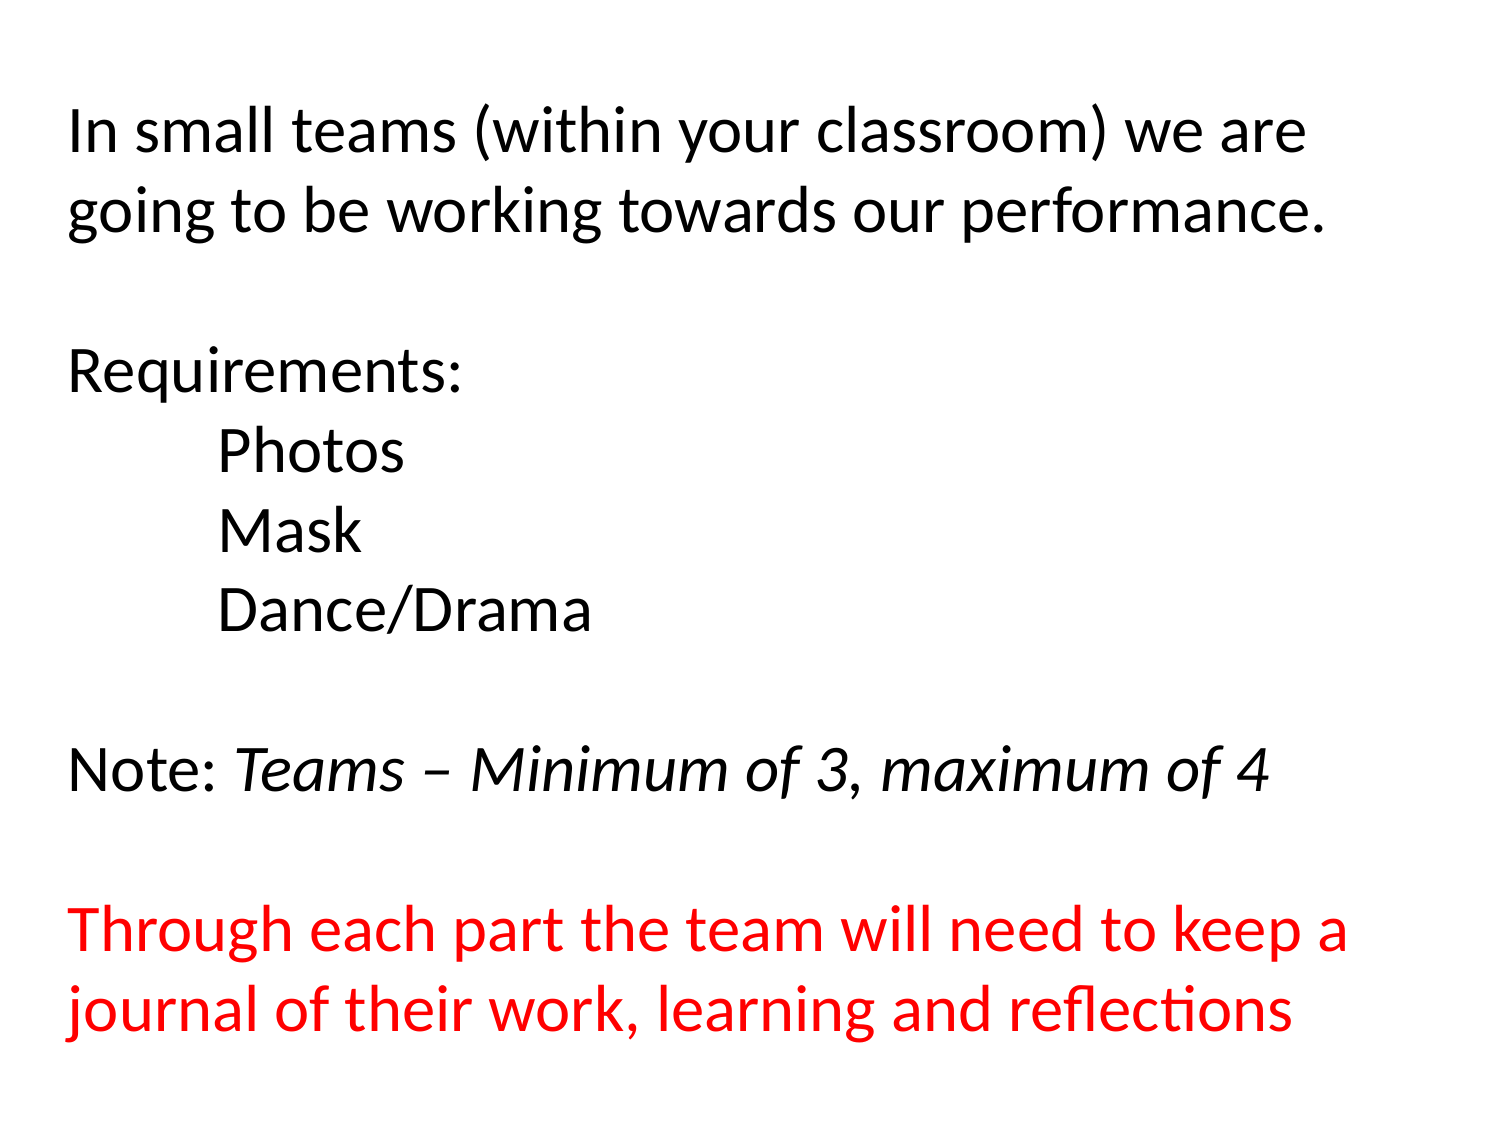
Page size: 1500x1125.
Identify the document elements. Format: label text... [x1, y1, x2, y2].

text_box In small teams (within your classroom) we are going to be working towards our performance. Requirements: Photos Mask Dance/Drama Note: Teams – Minimum of 3, maximum of 4 Through each part the team will need to keep a journal of their work, learning and reflections [53, 78, 1459, 1053]
